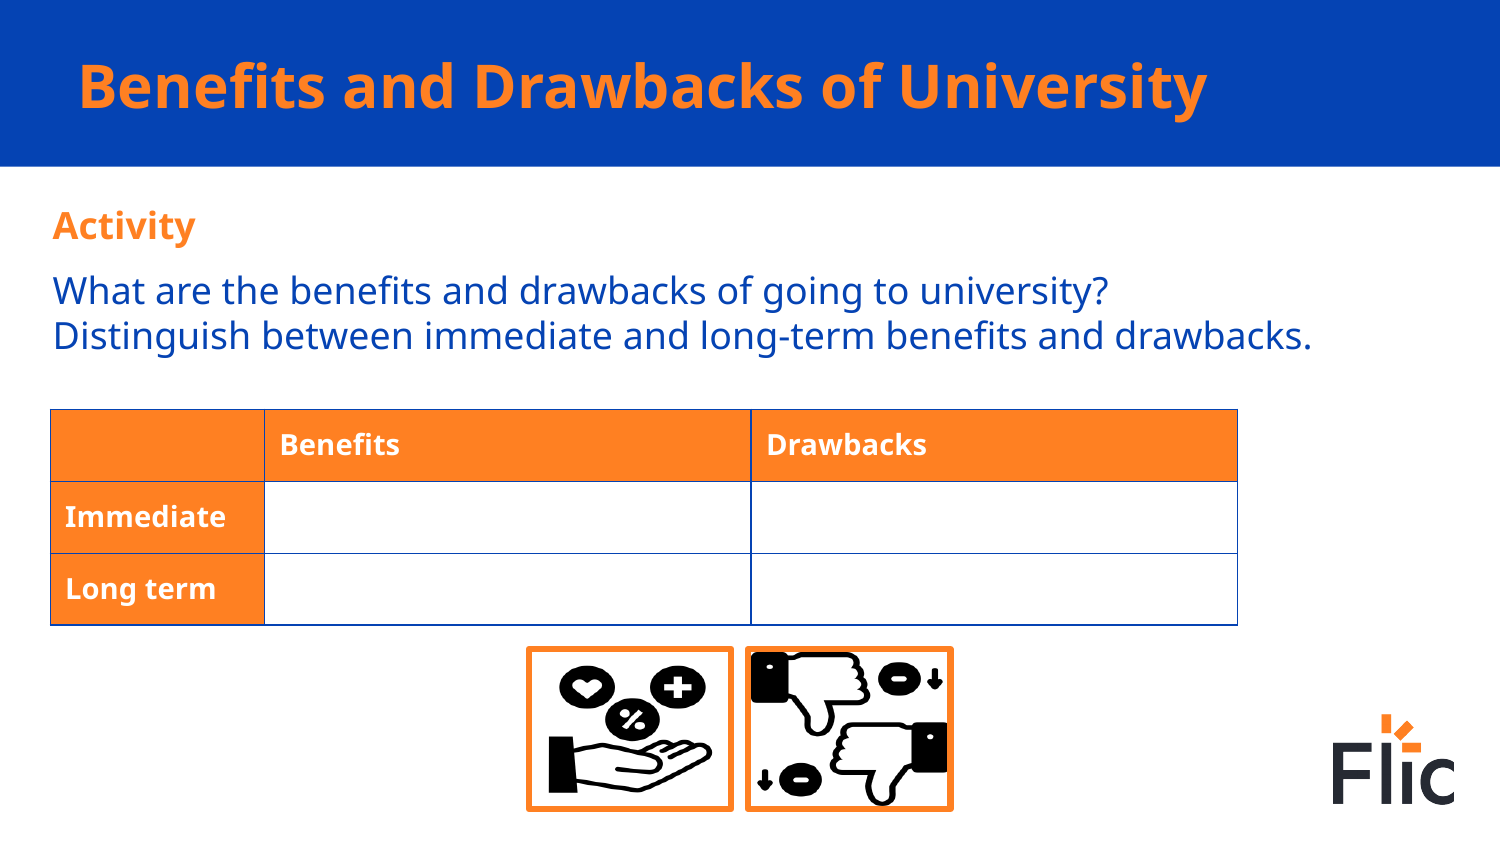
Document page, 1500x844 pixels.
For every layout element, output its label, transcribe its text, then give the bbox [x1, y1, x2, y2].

text_box Activity What are the benefits and drawbacks of going to university? Distinguish between immediate and long-term benefits and drawbacks. [37, 187, 1463, 373]
picture [750, 651, 948, 807]
table_header Benefits [265, 410, 750, 481]
table_cell [752, 554, 1237, 624]
picture [531, 651, 729, 807]
table_cell [752, 482, 1237, 553]
table_header [51, 410, 264, 481]
title Benefits and Drawbacks of University [62, 41, 1331, 127]
table_cell [265, 482, 750, 553]
table_cell Immediate [51, 482, 264, 553]
table_cell Long term [51, 554, 264, 624]
table_cell [265, 554, 750, 624]
picture [1333, 714, 1454, 805]
table_header Drawbacks [752, 410, 1237, 481]
